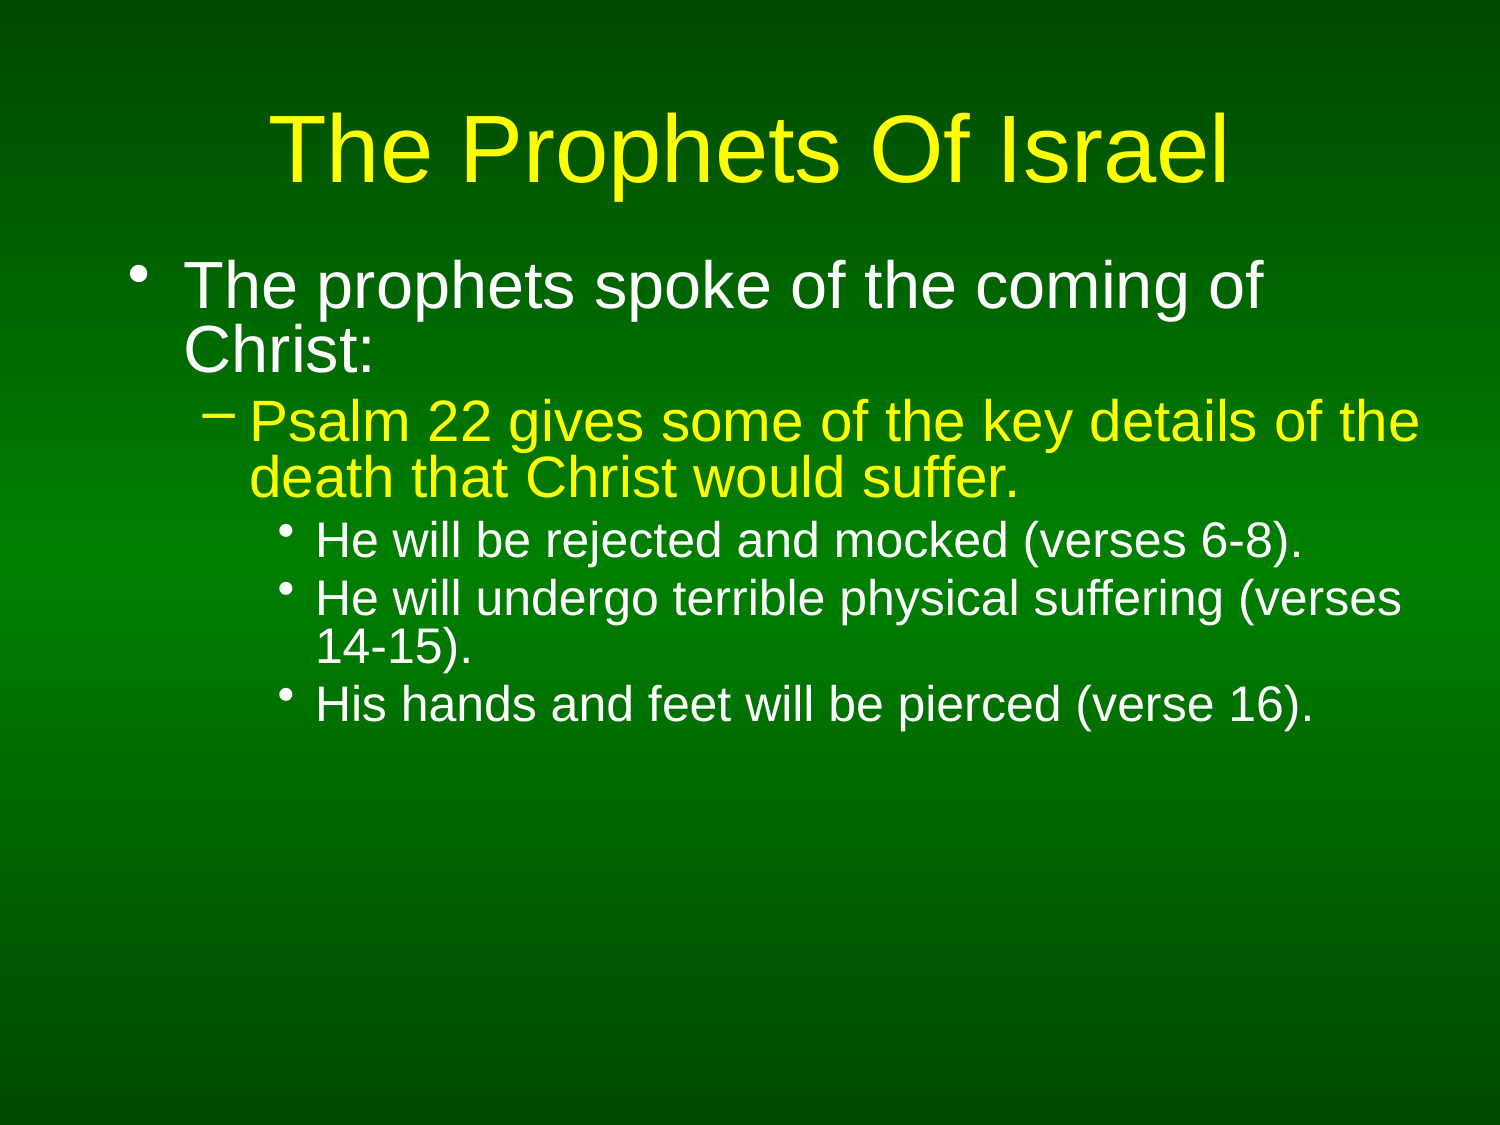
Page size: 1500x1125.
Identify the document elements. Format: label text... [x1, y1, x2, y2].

title The Prophets Of Israel [37, 50, 1463, 238]
list The prophets spoke of the coming of Christ: Psalm 22 gives some of the key details of the death that Christ would suffer. He will be rejected and mocked (verses 6-8). He will undergo terrible physical suffering (verses 14-15). His hands and feet will be pierced (verse 16). [112, 249, 1438, 875]
